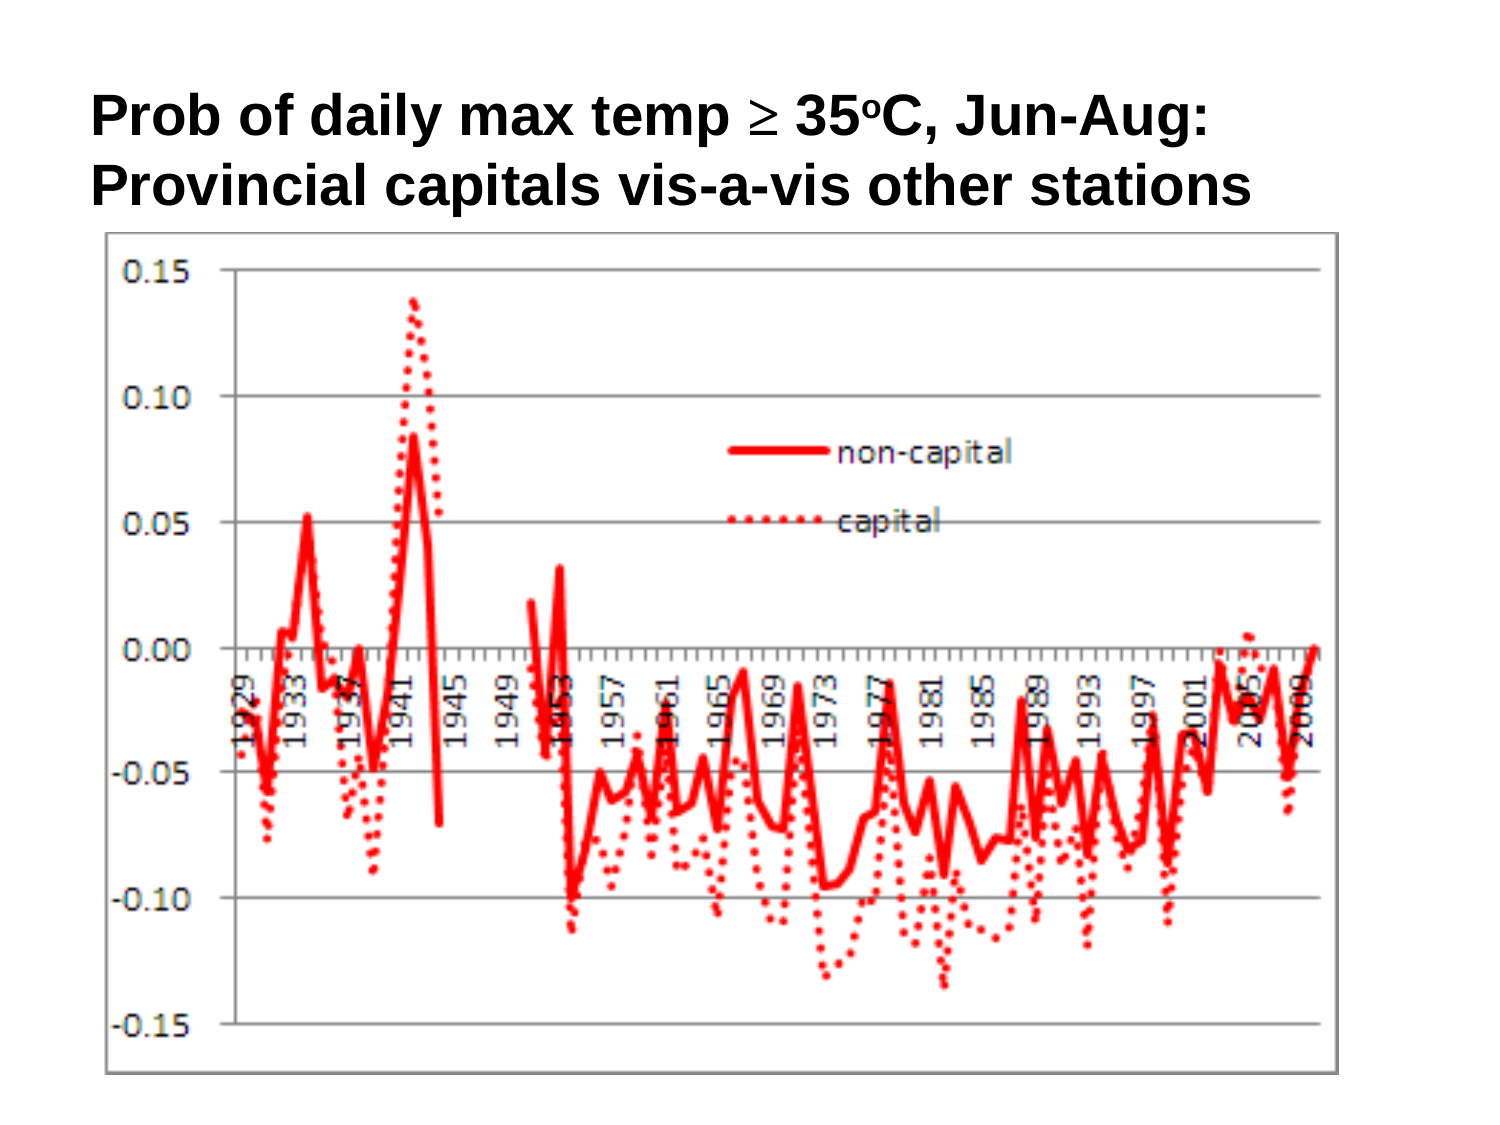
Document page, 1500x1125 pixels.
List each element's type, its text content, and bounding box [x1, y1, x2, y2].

picture [103, 232, 1339, 1076]
title Prob of daily max temp ≥ 35oC, Jun-Aug: Provincial capitals vis-a-vis other stations [75, 45, 1425, 233]
